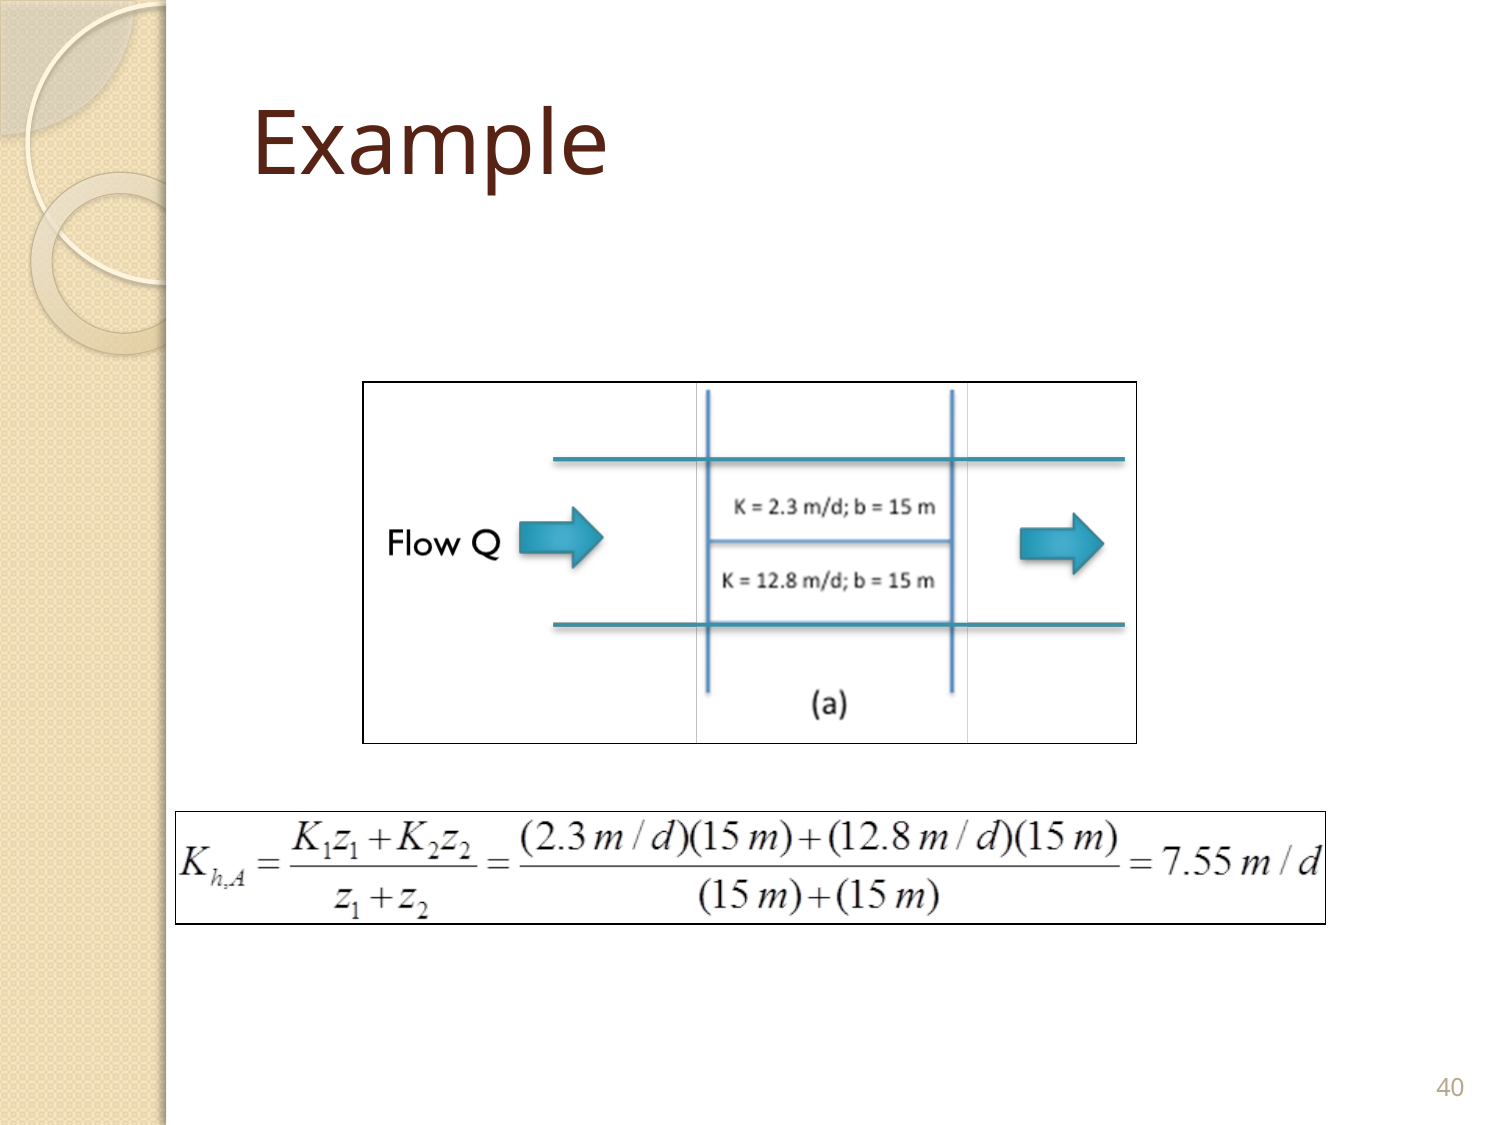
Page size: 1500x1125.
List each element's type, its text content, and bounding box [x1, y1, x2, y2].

slide_number 40 [1413, 1034, 1488, 1113]
picture [176, 812, 1325, 924]
title Example [235, 45, 1466, 233]
picture [363, 382, 1137, 744]
